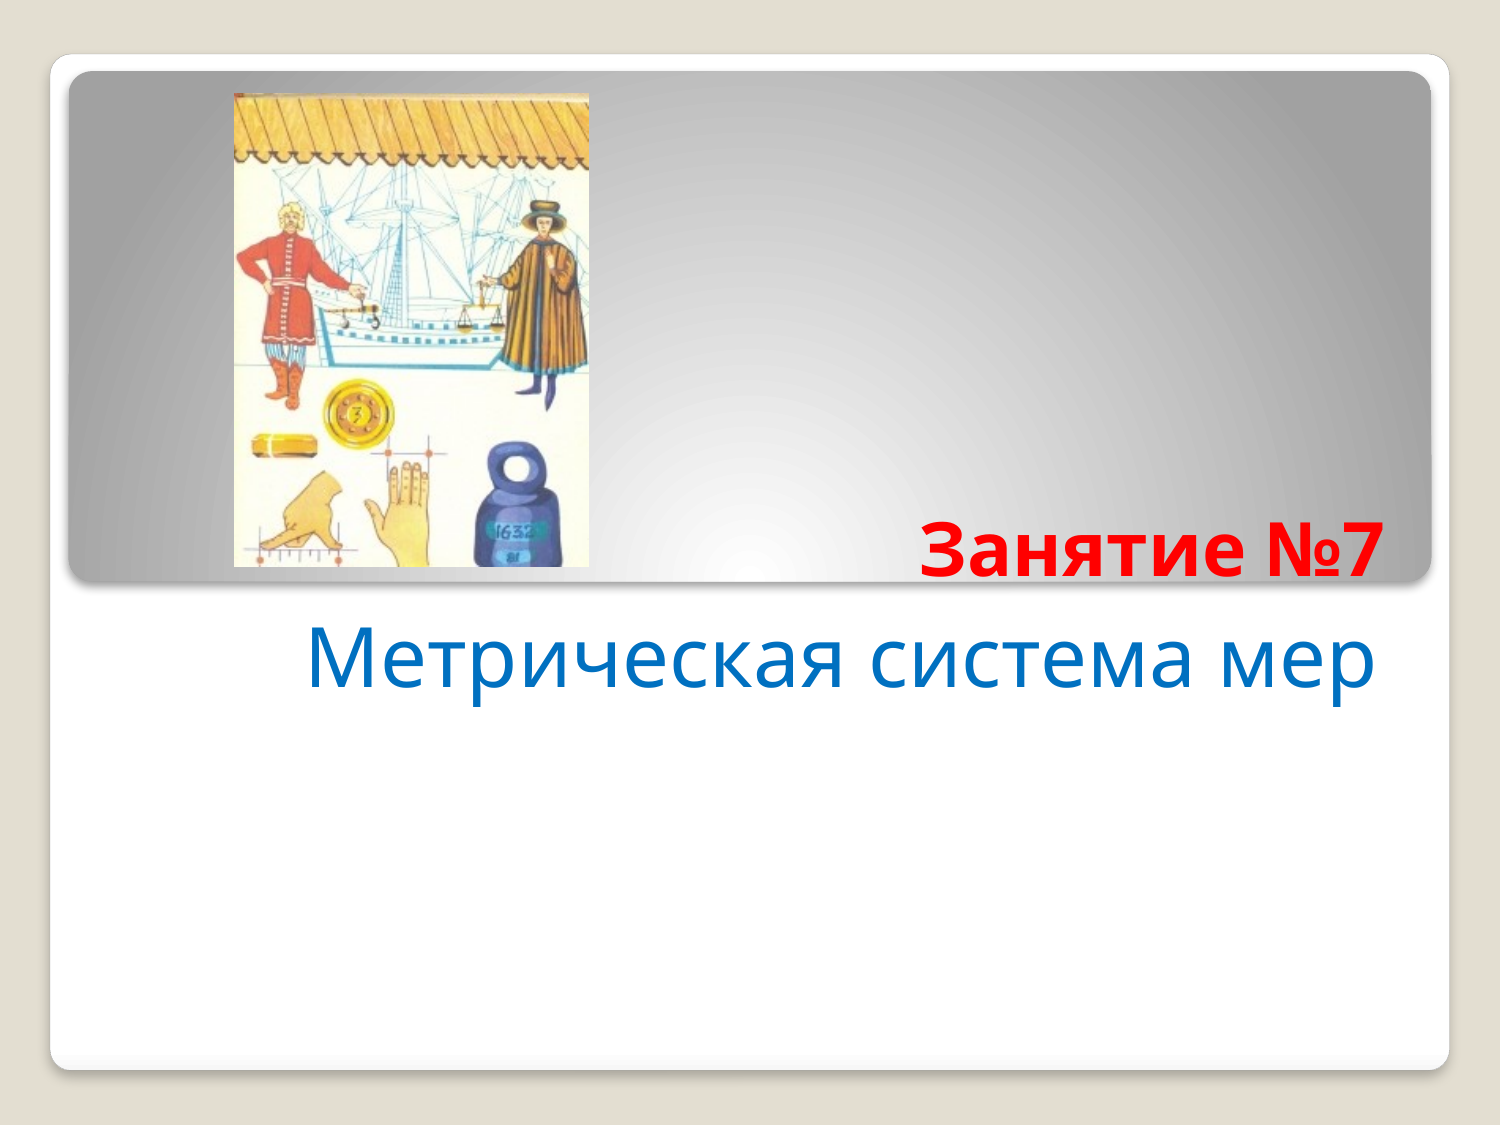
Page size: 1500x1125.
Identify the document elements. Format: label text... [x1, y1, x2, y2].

title Занятие №7 [118, 298, 1394, 599]
picture [234, 93, 590, 567]
subtitle Метрическая система мер [118, 604, 1394, 755]
